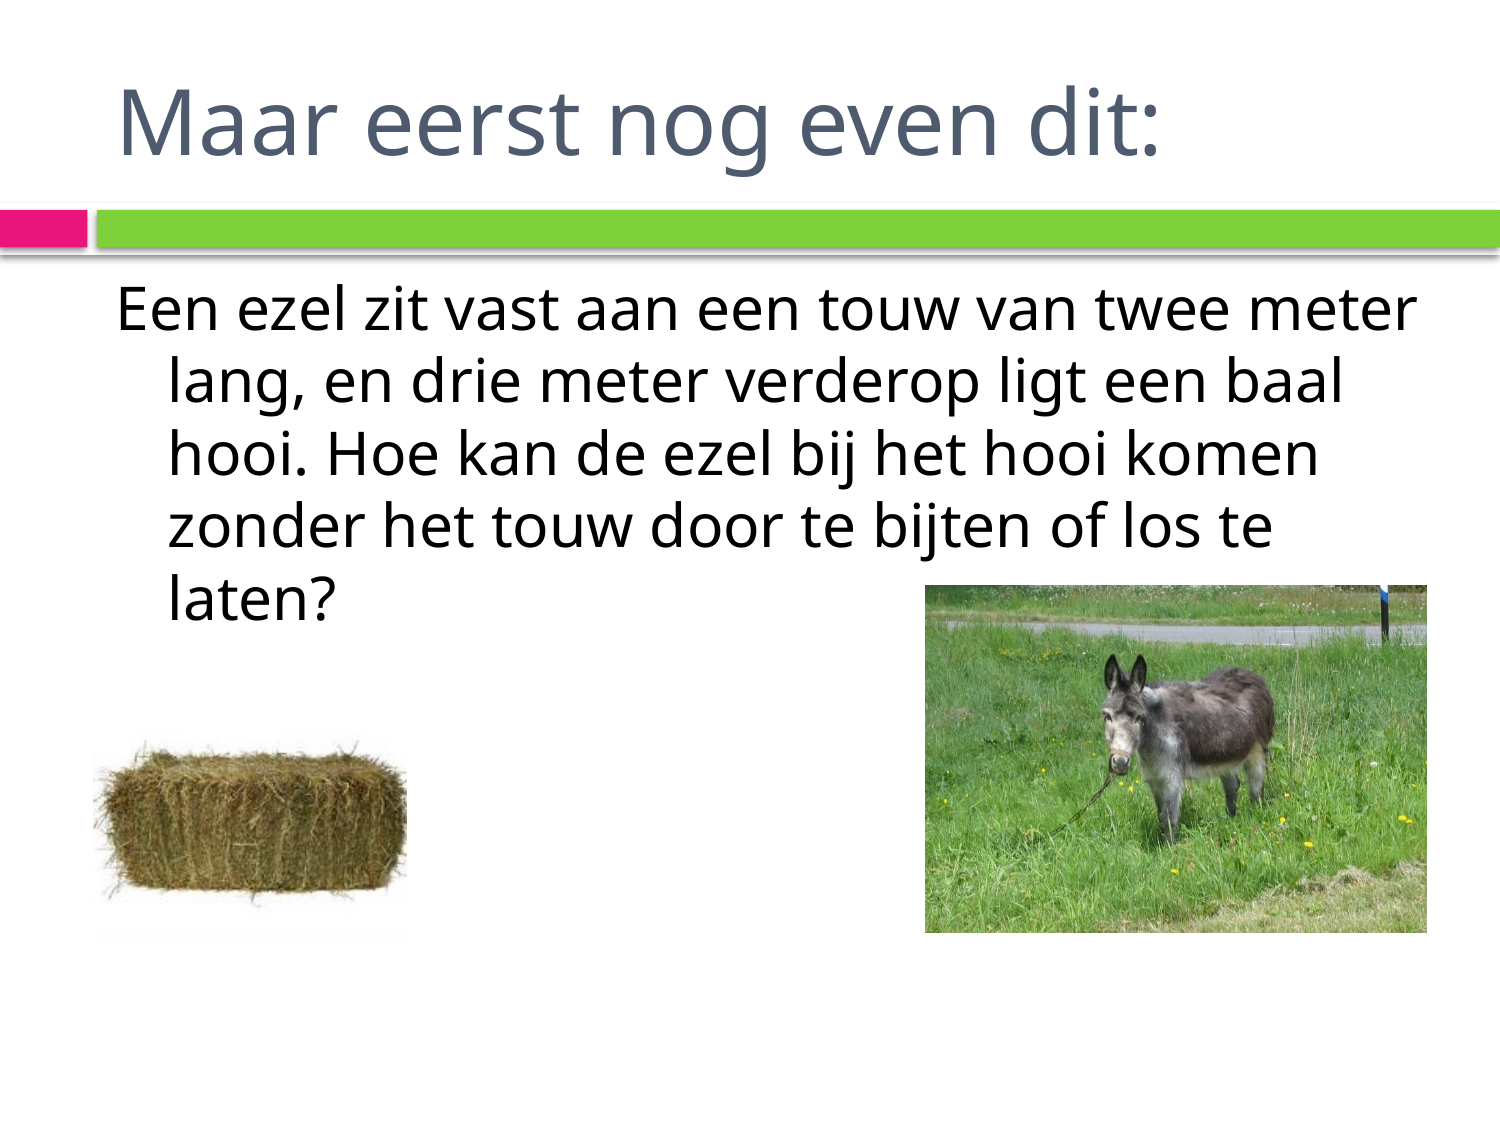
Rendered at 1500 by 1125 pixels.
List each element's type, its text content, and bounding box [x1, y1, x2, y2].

picture [93, 702, 407, 946]
list Een ezel zit vast aan een touw van twee meter lang, en drie meter verderop ligt een baal hooi. Hoe kan de ezel bij het hooi komen zonder het touw door te bijten of los te laten? [100, 262, 1438, 622]
picture [925, 585, 1428, 934]
title Maar eerst nog even dit: [100, 37, 1438, 200]
